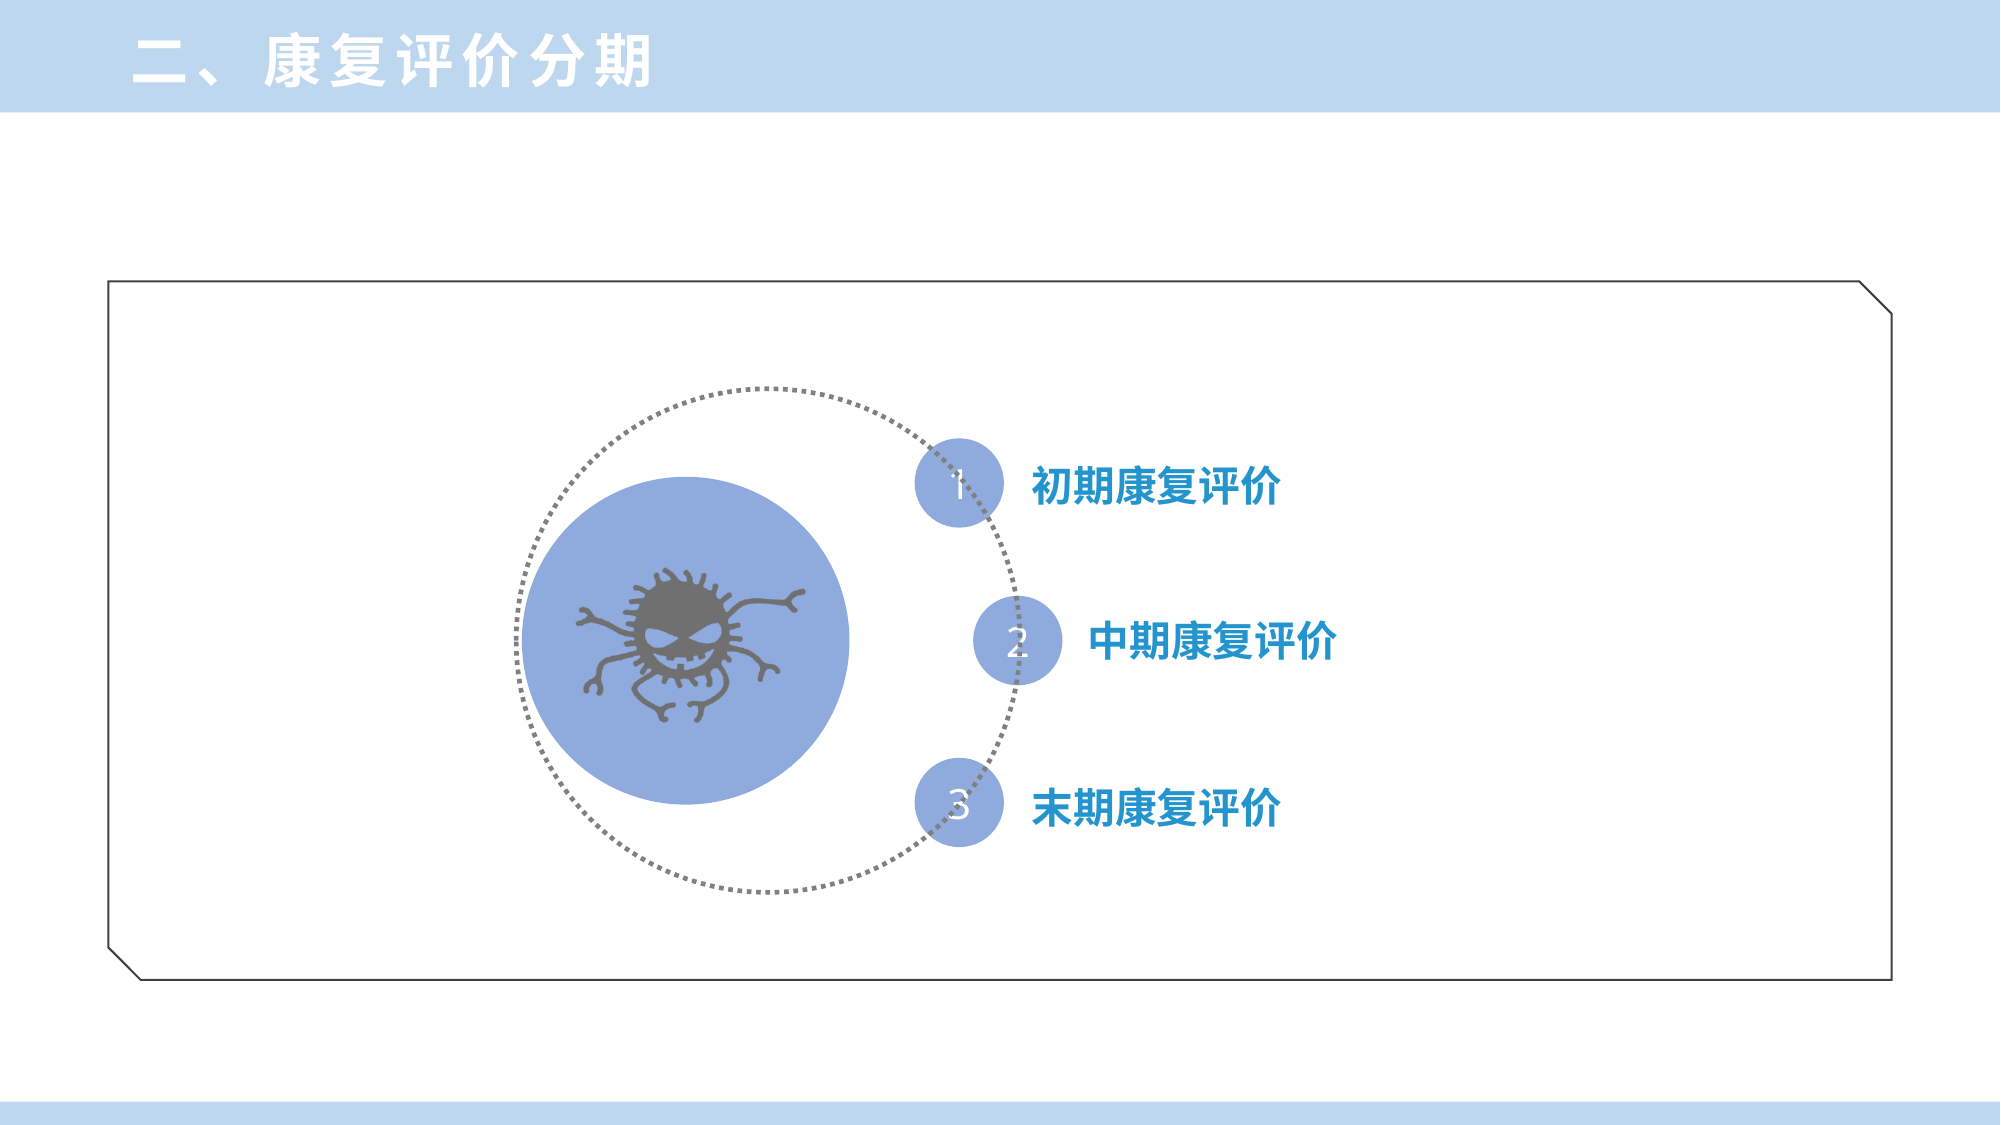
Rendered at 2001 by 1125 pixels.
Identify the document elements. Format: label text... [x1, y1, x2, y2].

text_box [515, 589, 521, 690]
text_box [521, 476, 850, 805]
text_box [914, 757, 1299, 848]
text_box 二、康复评价分期 [115, 16, 668, 102]
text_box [914, 438, 1299, 563]
text_box [576, 387, 1022, 894]
text_box [107, 280, 1893, 981]
text_box 中期康复评价 [1073, 607, 1354, 717]
text_box 2 [1017, 594, 1064, 687]
